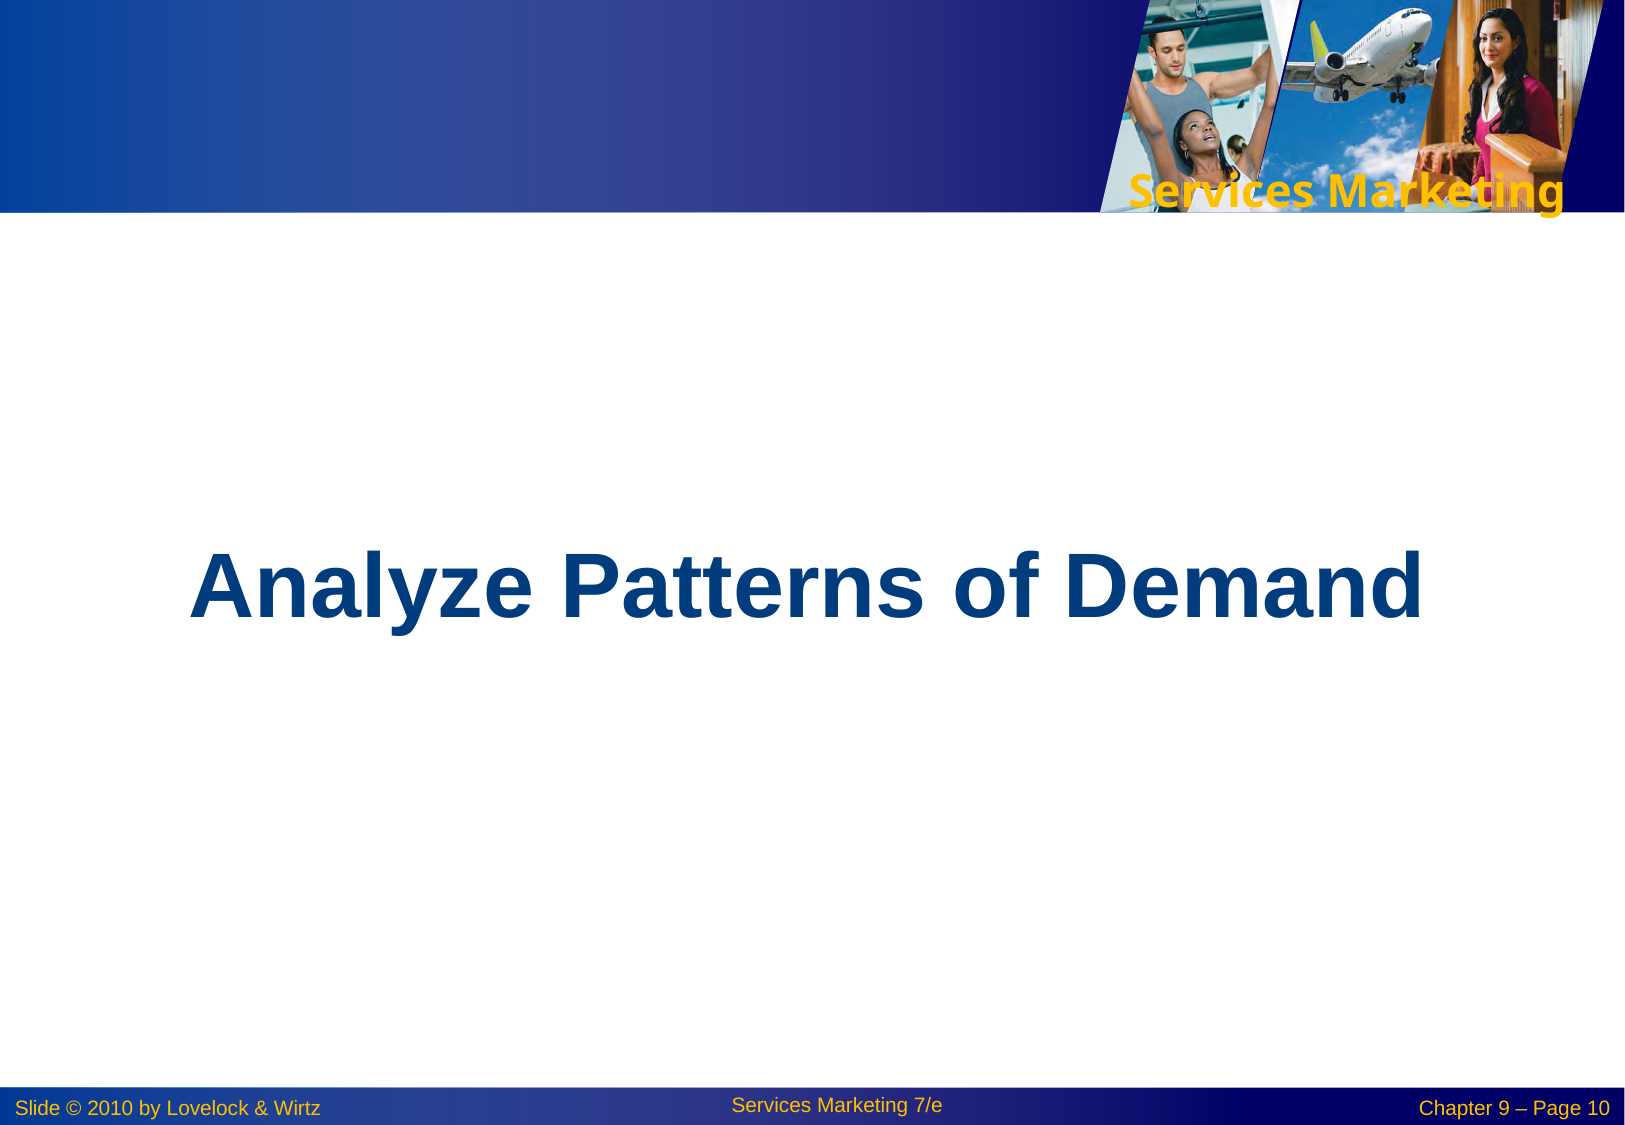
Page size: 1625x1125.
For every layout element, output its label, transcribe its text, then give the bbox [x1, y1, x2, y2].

picture [1546, 187, 1556, 202]
picture [1162, 186, 1172, 192]
picture [1100, 0, 1604, 213]
text_box Analyze Patterns of Demand [115, 410, 1500, 740]
